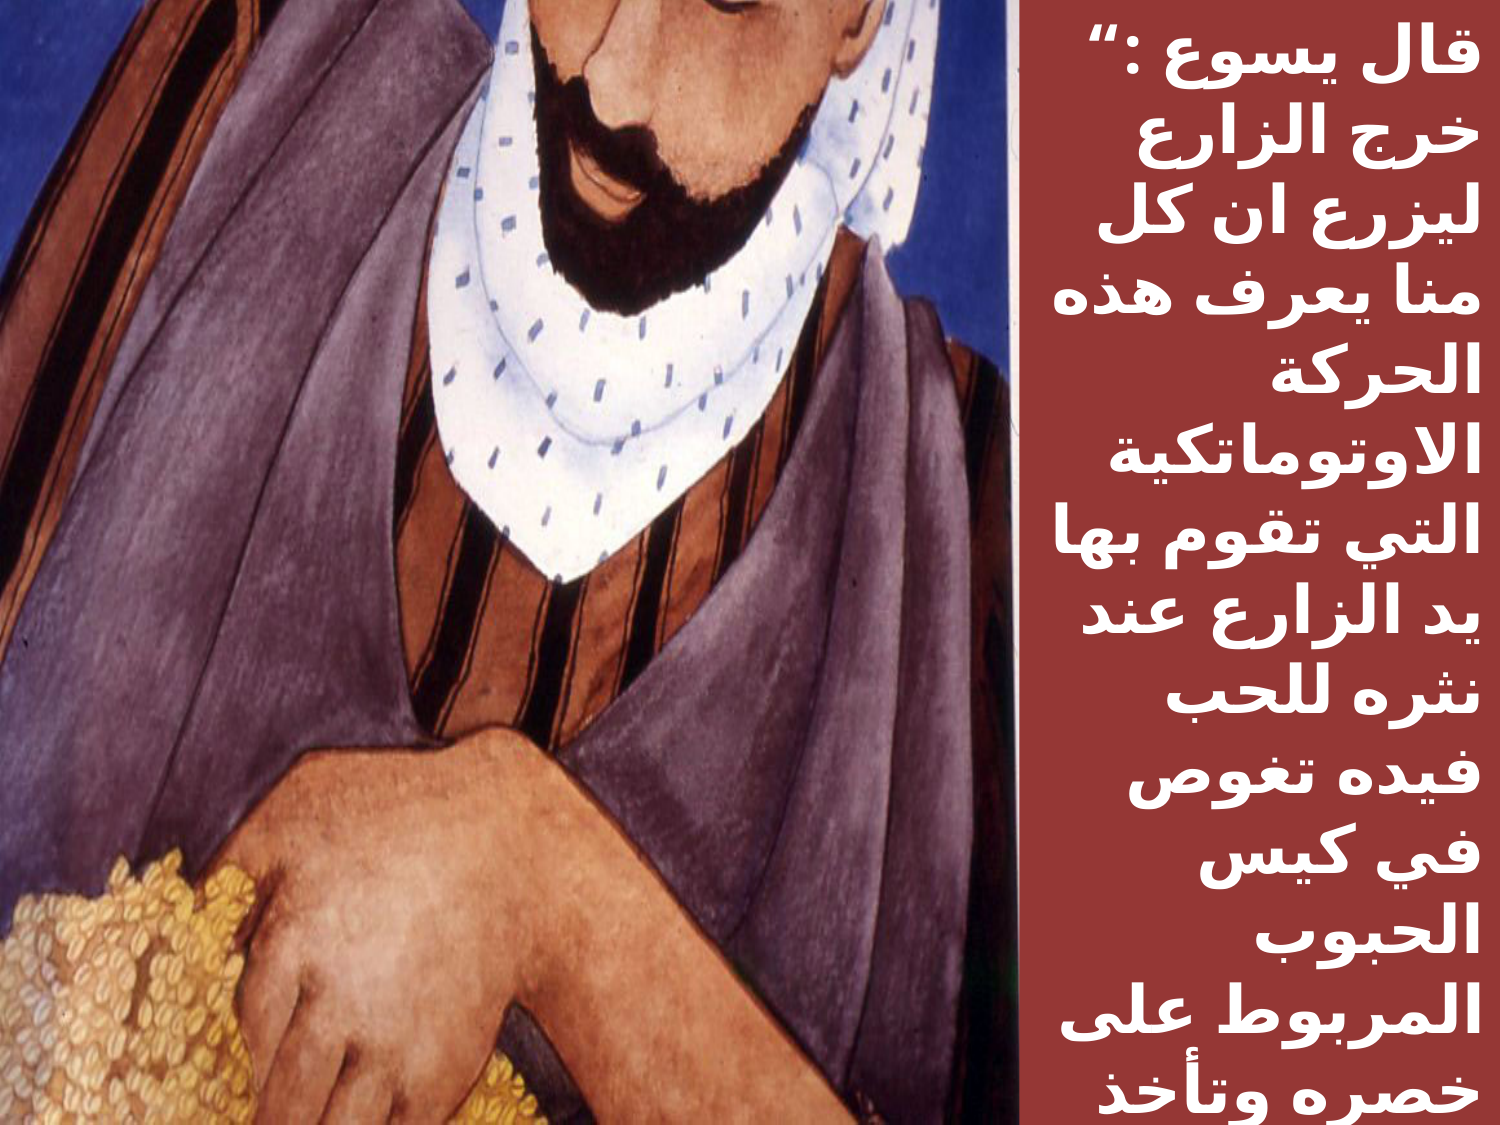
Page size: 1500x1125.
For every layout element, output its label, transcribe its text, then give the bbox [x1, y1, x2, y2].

text_box قال يسوع :“ خرج الزارع ليزرع ان كل منا يعرف هذه الحركة الاوتوماتكية التي تقوم بها يد الزارع عند نثره للحب فيده تغوص في كيس الحبوب المربوط على خصره وتأخذ الكمية التي تستطيعها من البذور ثم تخرج من الكيس لترمي ما أخذته على الحقل ... [1021, 0, 1500, 1125]
picture [0, 0, 1020, 1125]
